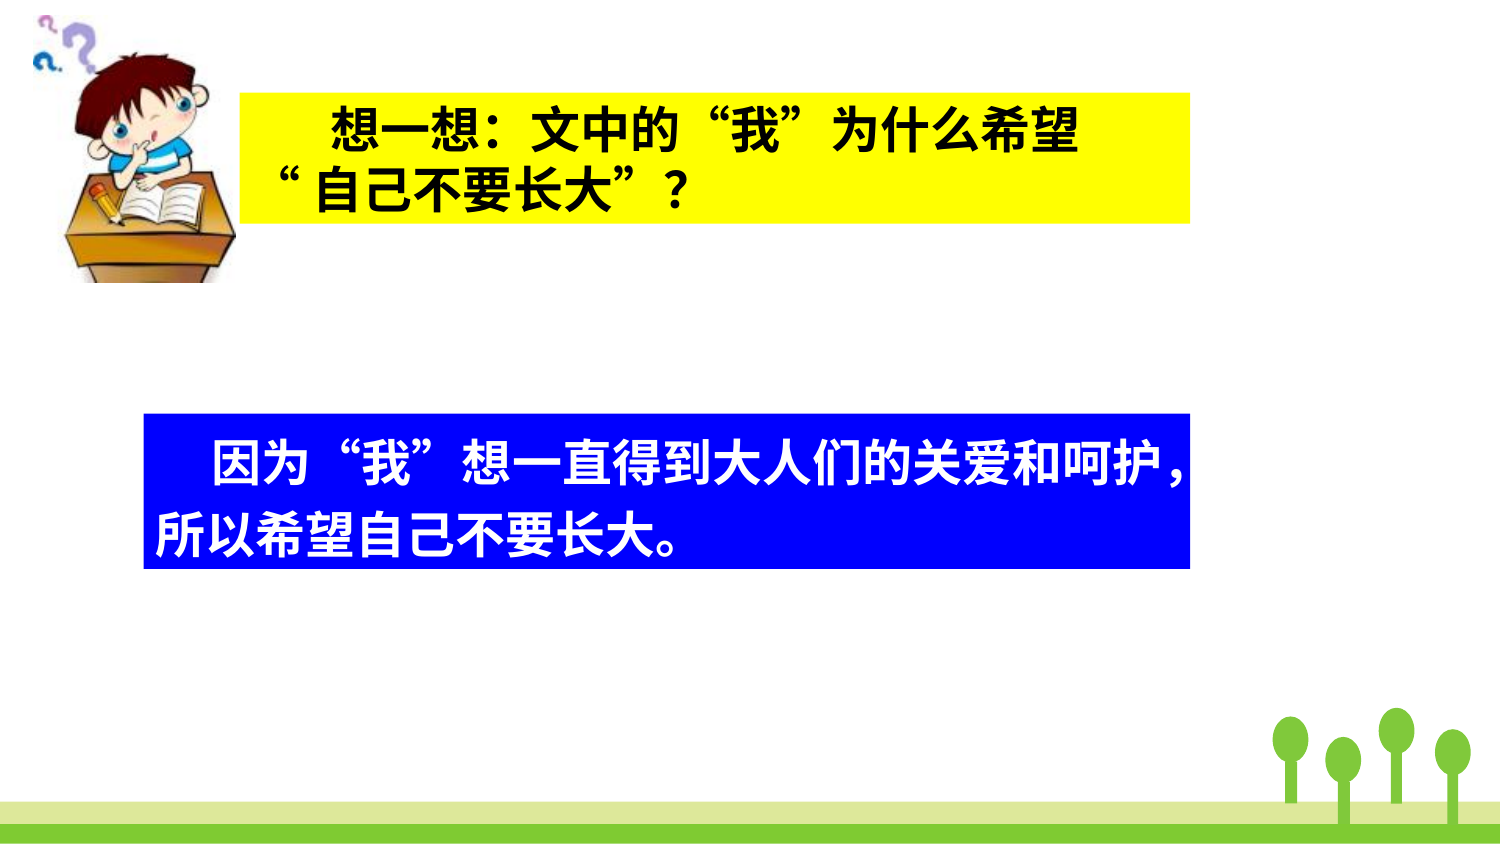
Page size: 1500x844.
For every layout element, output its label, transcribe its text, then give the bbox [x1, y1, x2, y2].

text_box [0, 707, 1500, 844]
text_box 想一想：文中的“我”为什么希望 “自己不要长大”？ [239, 92, 1191, 224]
text_box 因为“我”想一直得到大人们的关爱和呵护，所以希望自己不要长大。 [143, 413, 1191, 569]
picture [33, 14, 236, 283]
